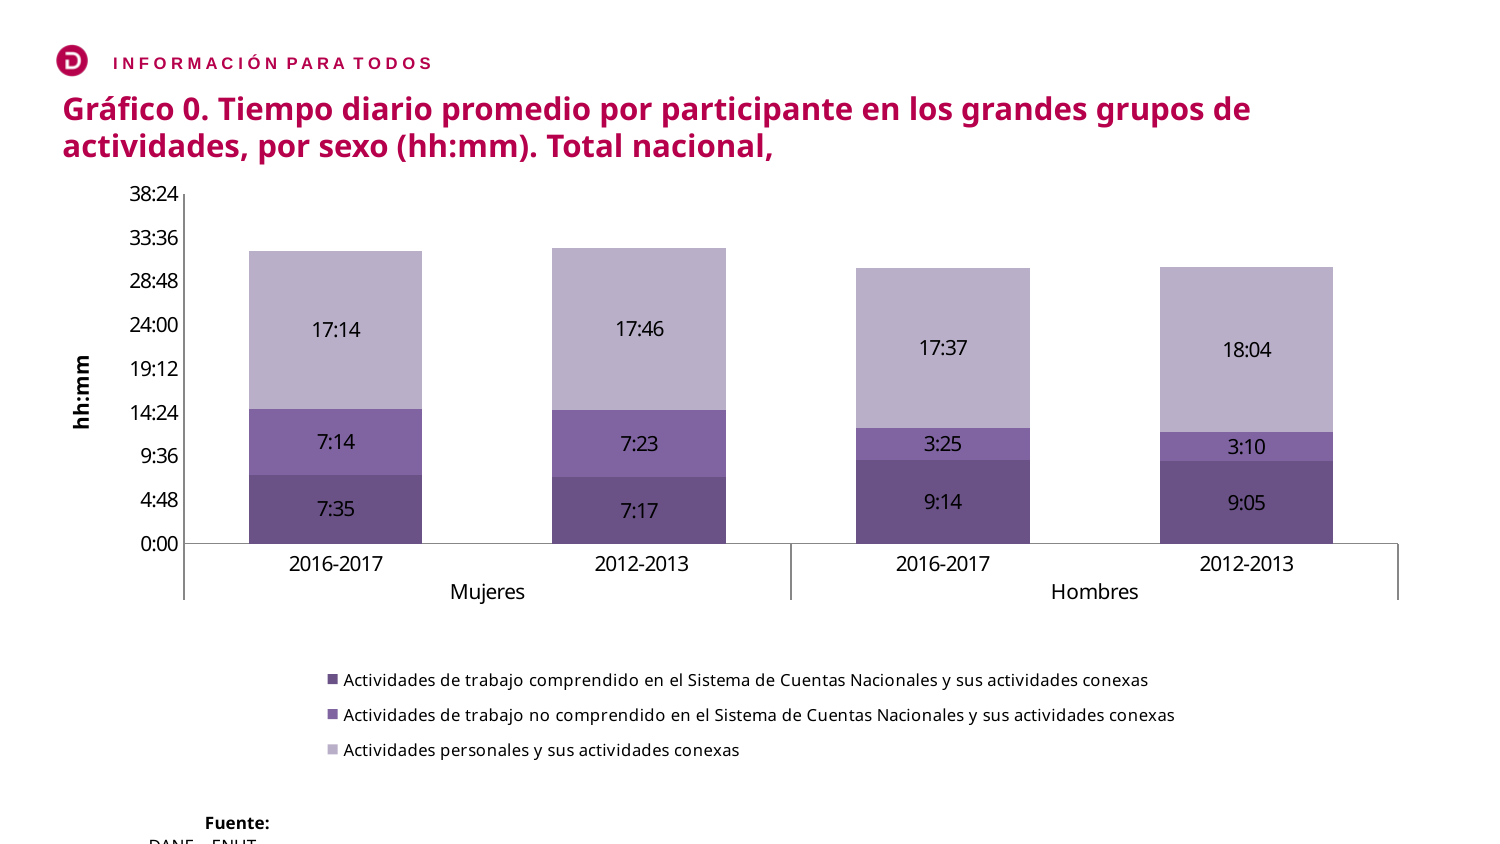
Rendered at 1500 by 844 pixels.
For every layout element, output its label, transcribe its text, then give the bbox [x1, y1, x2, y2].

text_box Fuente: DANE – ENUT [21, 801, 290, 841]
text_box Gráfico 0. Tiempo diario promedio por participante en los grandes grupos de actividades, por sexo (hh:mm). Total nacional, [47, 81, 1427, 141]
picture [53, 42, 91, 79]
chart [47, 141, 1459, 774]
